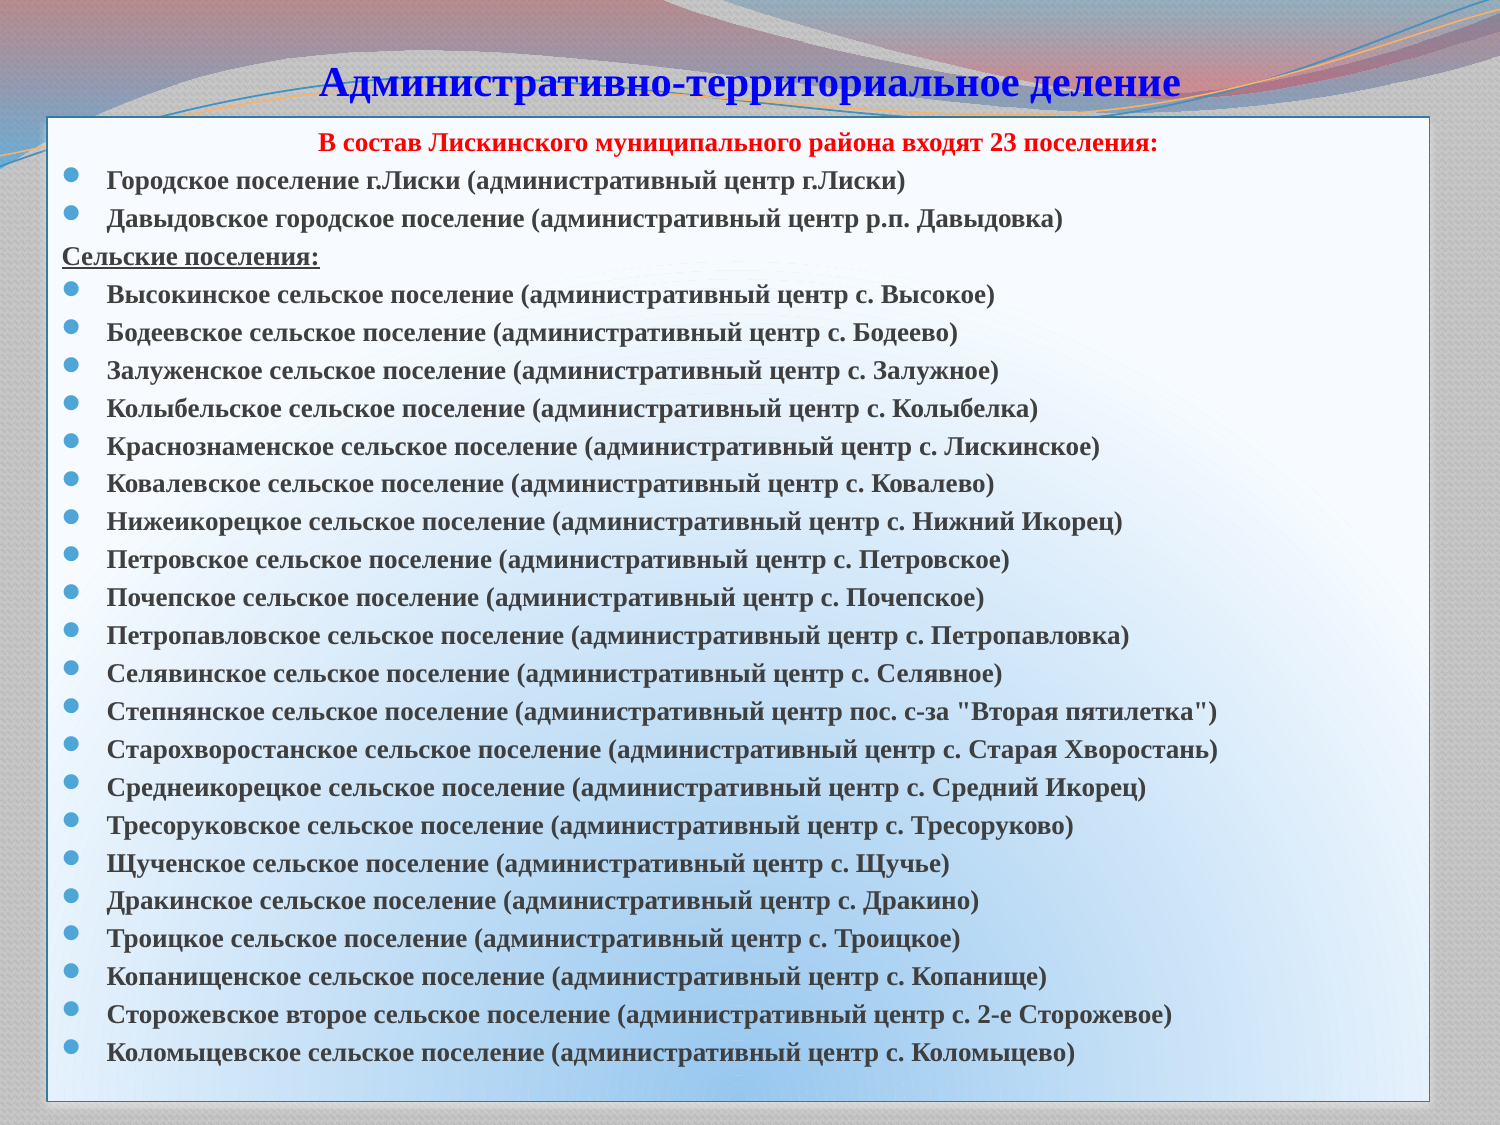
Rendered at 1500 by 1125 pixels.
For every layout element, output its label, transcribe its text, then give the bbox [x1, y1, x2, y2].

list В состав Лискинского муниципального района входят 23 поселения: Городское поселение г.Лиски (административный центр г.Лиски) Давыдовское городское поселение (административный центр р.п. Давыдовка) Сельские поселения: Высокинское сельское поселение (административный центр с. Высокое) Бодеевское сельское поселение (административный центр с. Бодеево) Залуженское сельское поселение (административный центр с. Залужное) Колыбельское сельское поселение (административный центр с. Колыбелка) Краснознаменское сельское поселение (административный центр с. Лискинское) Ковалевское сельское поселение (административный центр с. Ковалево) Нижеикорецкое сельское поселение (административный центр с. Нижний Икорец) Петровское сельское поселение (административный центр с. Петровское) Почепское сельское поселение (административный центр с. Почепское) Петропавловское сельское поселение (административный центр с. Петропавловка) Селявинское сельское поселение (административный центр с. Селявное) Степнянское сельское поселение (административный центр пос. с-за "Вторая пятилетка") Старохворостанское сельское поселение (административный центр с. Старая Хворостань) Среднеикорецкое сельское поселение (административный центр с. Средний Икорец) Тресоруковское сельское поселение (административный центр с. Тресоруково) Щученское сельское поселение (административный центр с. Щучье) Дракинское сельское поселение (административный центр с. Дракино) Троицкое сельское поселение (административный центр с. Троицкое) Копанищенское сельское поселение (административный центр с. Копанище) Сторожевское второе сельское поселение (административный центр с. 2-е Сторожевое) Коломыцевское сельское поселение (административный центр с. Коломыцево) [46, 116, 1430, 1102]
title Административно-территориальное деление [75, 46, 1425, 106]
